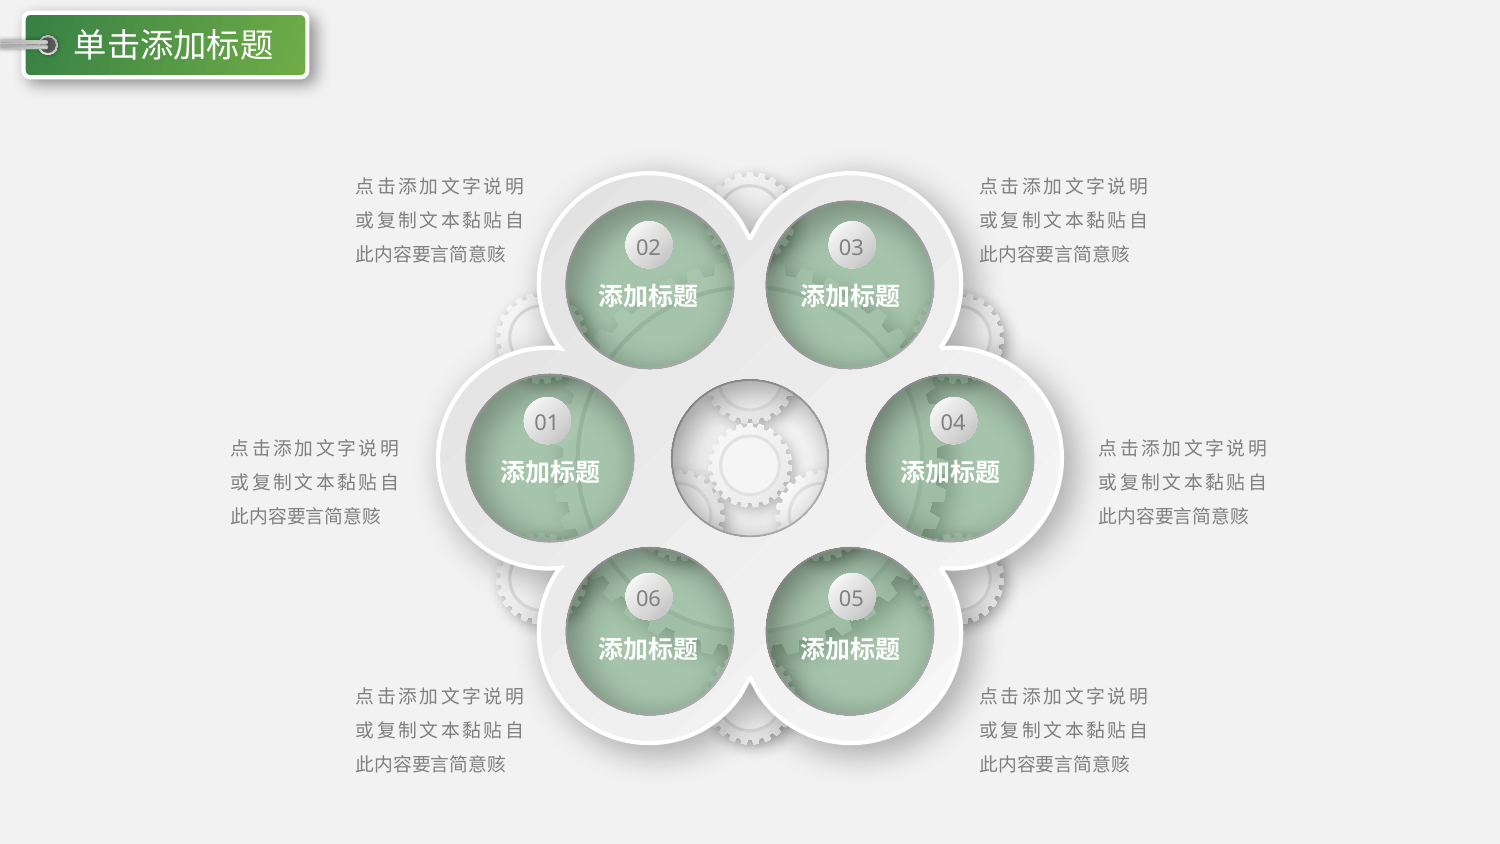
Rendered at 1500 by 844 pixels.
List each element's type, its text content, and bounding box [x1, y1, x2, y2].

text_box [22, 11, 309, 79]
text_box 点击添加文字说明或复制文本黏贴自此内容要言简意赅 [964, 666, 1163, 783]
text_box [618, 573, 679, 621]
text_box 点击添加文字说明或复制文本黏贴自此内容要言简意赅 [1084, 418, 1282, 535]
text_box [821, 221, 882, 269]
text_box 点击添加文字说明或复制文本黏贴自此内容要言简意赅 [964, 156, 1163, 273]
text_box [618, 221, 679, 269]
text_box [0, 40, 48, 49]
text_box 点击添加文字说明或复制文本黏贴自此内容要言简意赅 [216, 418, 414, 535]
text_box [923, 397, 984, 445]
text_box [438, 173, 1062, 744]
text_box 单击添加标题 [39, 17, 308, 72]
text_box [38, 35, 58, 55]
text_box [516, 397, 577, 445]
text_box 点击添加文字说明或复制文本黏贴自此内容要言简意赅 [341, 666, 539, 783]
text_box 点击添加文字说明或复制文本黏贴自此内容要言简意赅 [341, 156, 539, 273]
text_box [821, 573, 882, 621]
